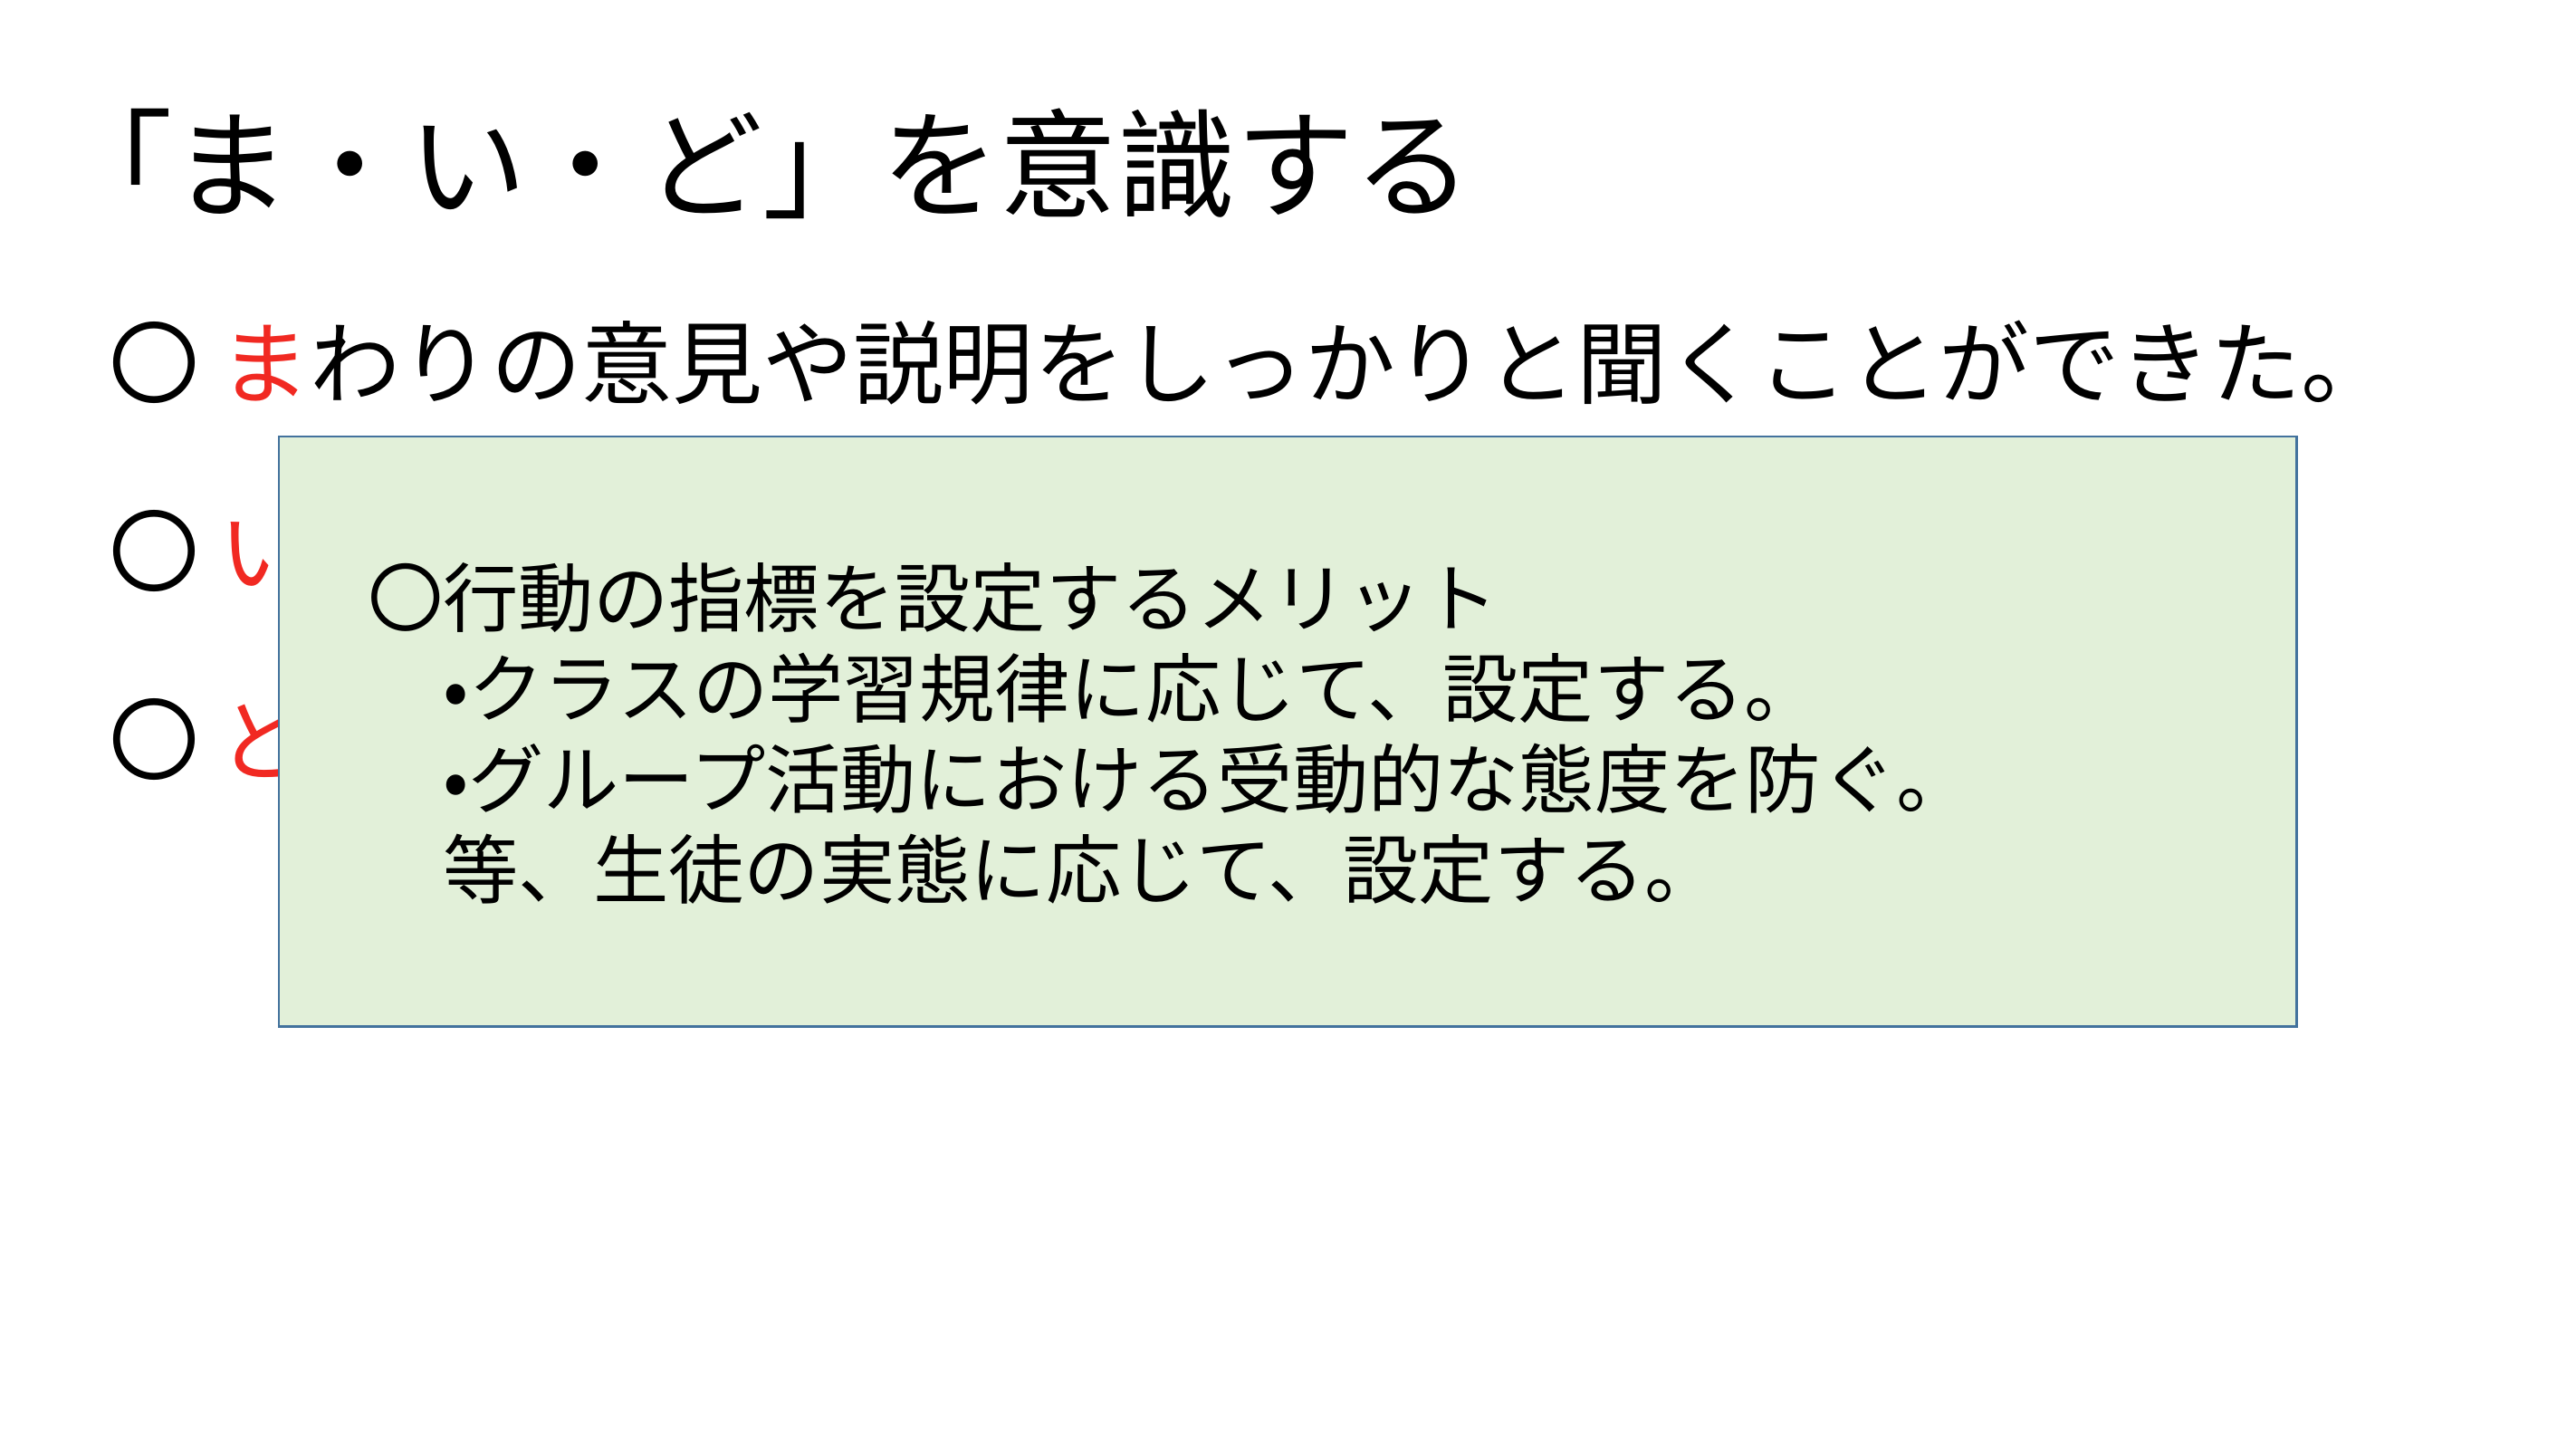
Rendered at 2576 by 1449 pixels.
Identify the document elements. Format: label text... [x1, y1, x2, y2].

text_box 〇行動の指標を設定するメリット ・クラスの学習規律に応じて、設定する。 ・グループ活動における受動的な態度を防ぐ。 等、生徒の実態に応じて、設定する。 [278, 436, 2298, 1028]
list 〇 まわりの意見や説明をしっかりと聞くことができた。 〇 いけんを述べることや、説明もしっかりできた。 〇 どの役割にも責任を持って取り組むことができた。 [95, 312, 2380, 938]
title 「ま・い・ど」を意識する [41, 0, 2305, 360]
